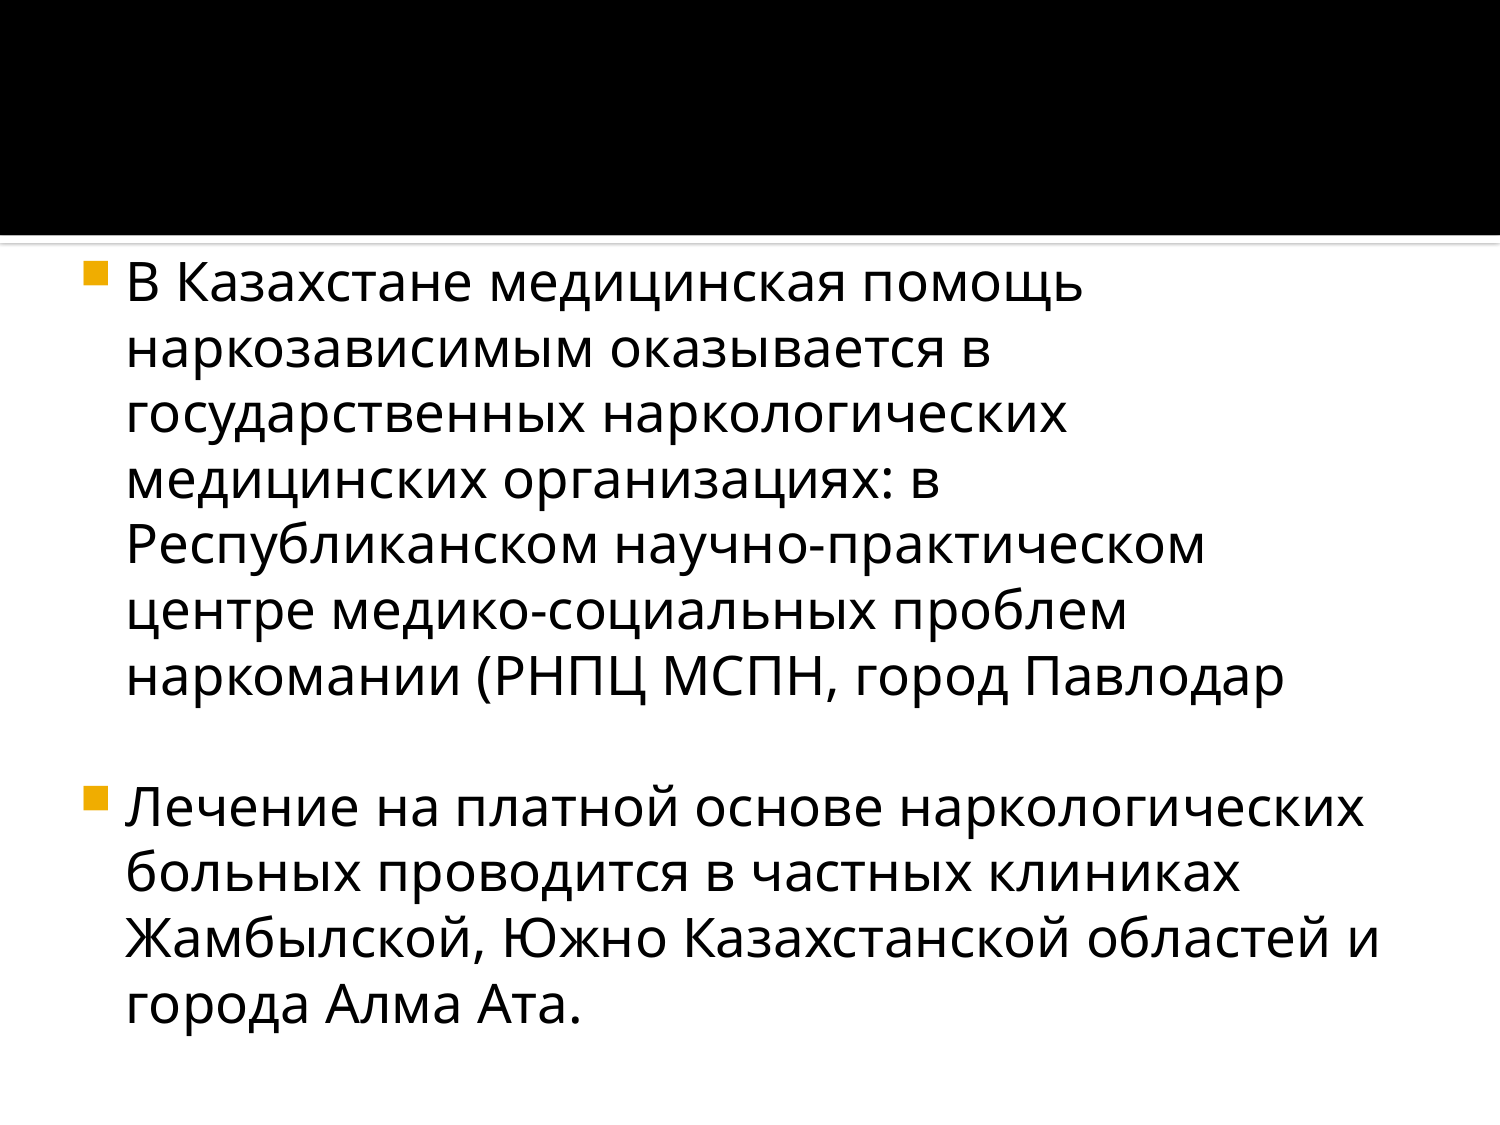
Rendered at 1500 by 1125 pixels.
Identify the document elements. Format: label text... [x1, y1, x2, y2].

list В Казахстане медицинская помощь наркозависимым оказывается в государственных наркологических медицинских организациях: в Республиканском научно-практическом центре медико-социальных проблем наркомании (РНПЦ МСПН, город Павлодар Лечение на платной основе наркологических больных проводится в частных клиниках Жамбылской, Южно Казахстанской областей и города Алма Ата. [53, 231, 1425, 1050]
